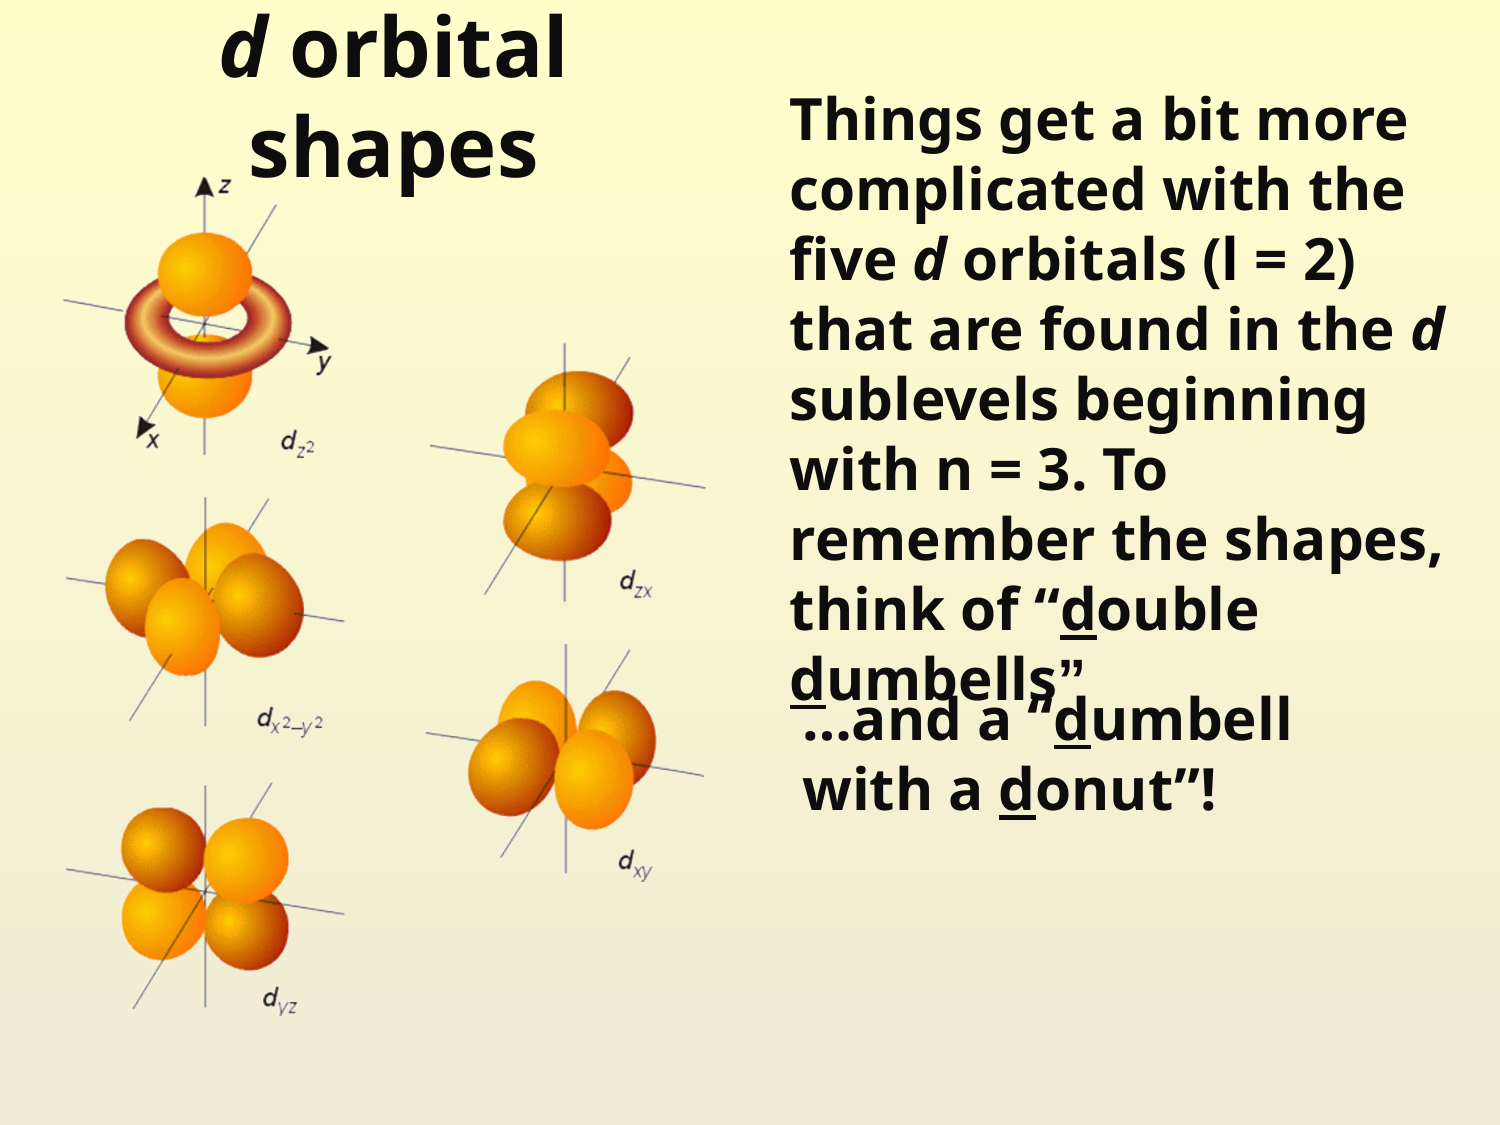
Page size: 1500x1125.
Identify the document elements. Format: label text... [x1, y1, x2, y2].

title d orbital shapes [49, 0, 738, 188]
picture [62, 174, 710, 1020]
text_box Things get a bit more complicated with the five d orbitals (l = 2) that are found in the d sublevels beginning with n = 3. To remember the shapes, think of “double dumbells” [774, 75, 1500, 780]
text_box …and a “dumbell with a donut”! [787, 674, 1400, 890]
